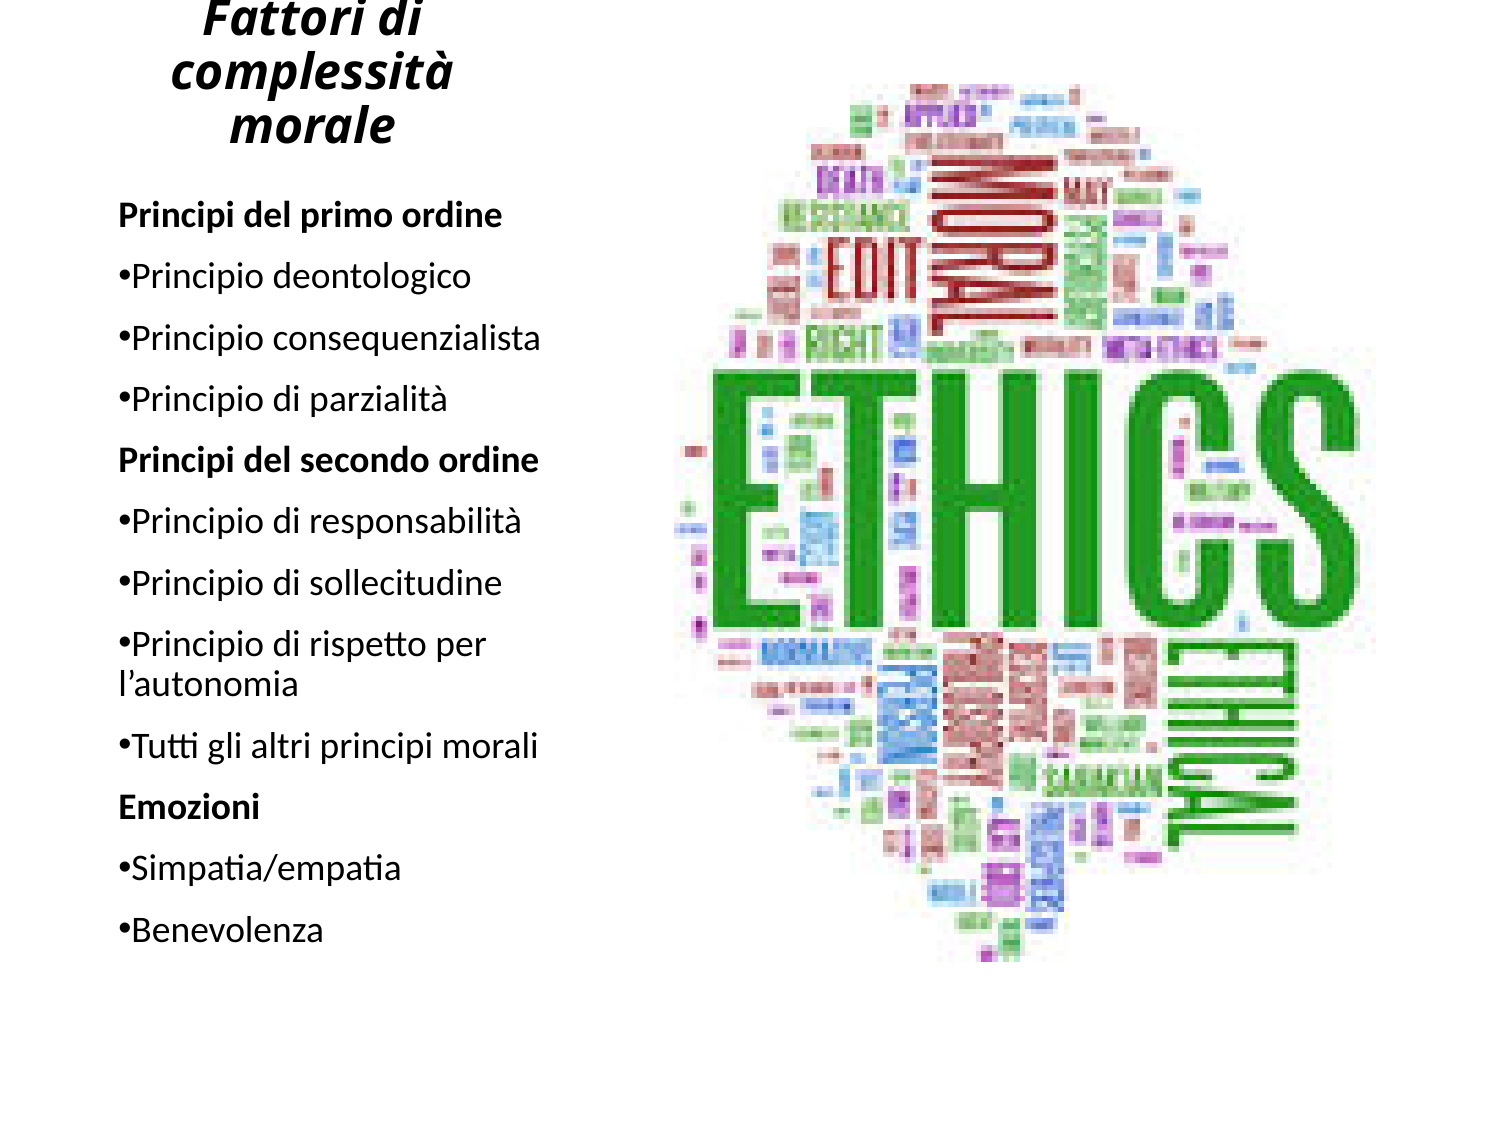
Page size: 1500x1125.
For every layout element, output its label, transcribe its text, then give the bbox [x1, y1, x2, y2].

title Fattori di complessità morale [84, 48, 541, 162]
list Principi del primo ordine Principio deontologico Principio consequenzialista Principio di parzialità Principi del secondo ordine Principio di responsabilità Principio di sollecitudine Principio di rispetto per l’autonomia Tutti gli altri principi morali Emozioni Simpatia/empatia Benevolenza [103, 187, 588, 999]
picture [637, 84, 1398, 962]
